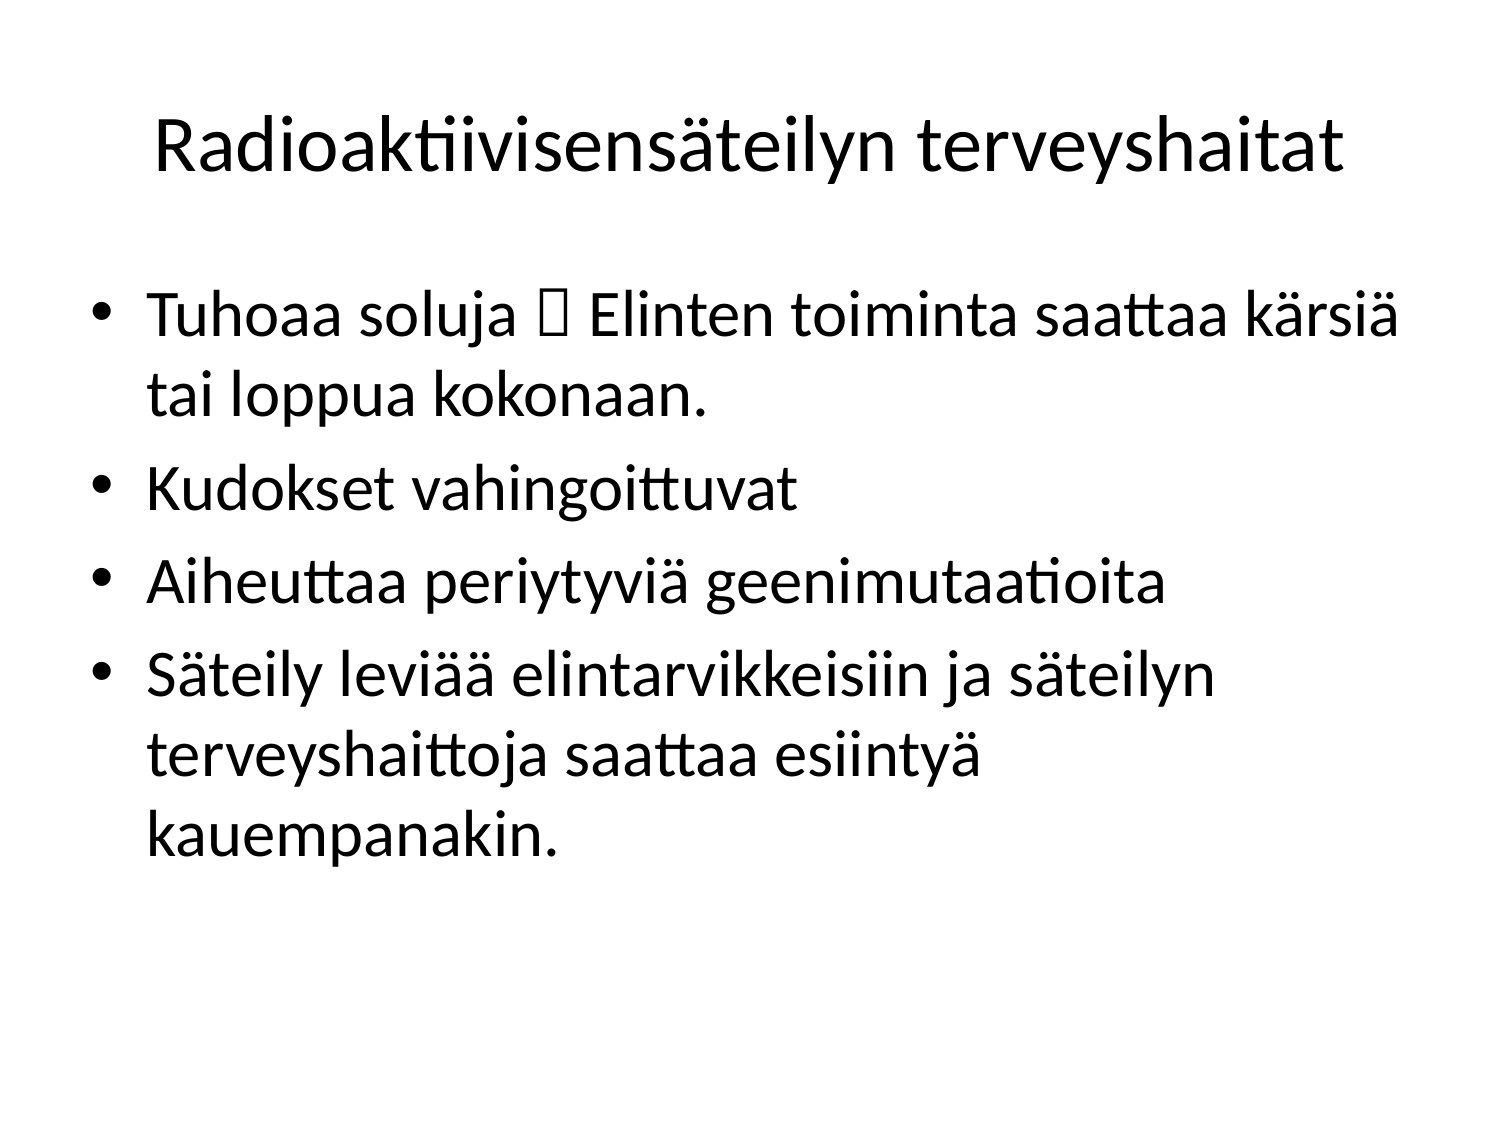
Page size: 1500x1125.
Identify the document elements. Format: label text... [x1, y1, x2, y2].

title Radioaktiivisensäteilyn terveyshaitat [75, 45, 1425, 233]
list Tuhoaa soluja  Elinten toiminta saattaa kärsiä tai loppua kokonaan. Kudokset vahingoittuvat Aiheuttaa periytyviä geenimutaatioita Säteily leviää elintarvikkeisiin ja säteilyn terveyshaittoja saattaa esiintyä kauempanakin. [75, 262, 1425, 1005]
